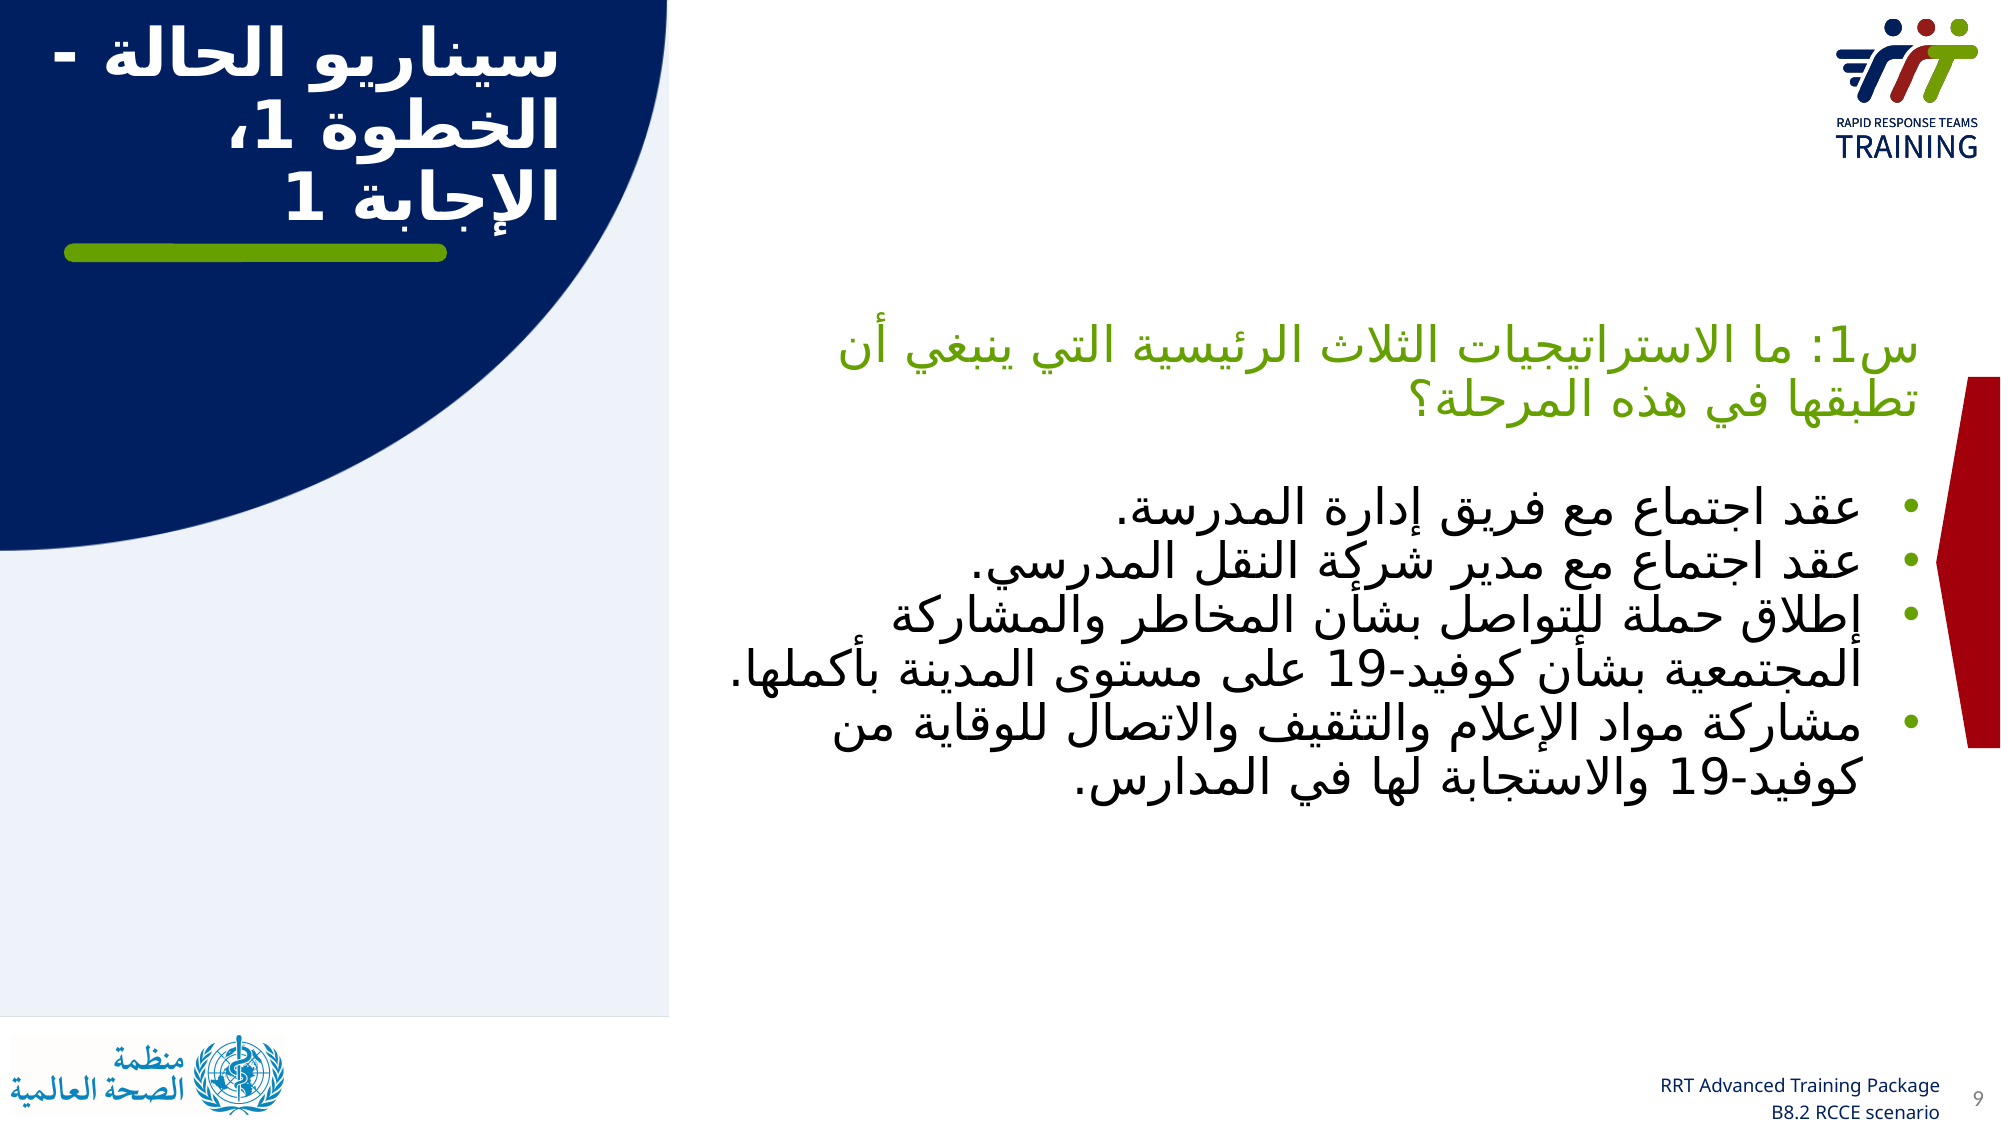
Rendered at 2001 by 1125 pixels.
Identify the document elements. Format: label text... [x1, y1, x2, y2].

list س1: ما الاستراتيجيات الثلاث الرئيسية التي ينبغي أن تطبقها في هذه المرحلة؟ عقد اجتماع مع فريق إدارة المدرسة. عقد اجتماع مع مدير شركة النقل المدرسي. إطلاق حملة للتواصل بشأن المخاطر والمشاركة المجتمعية بشأن كوفيد-19 على مستوى المدينة بأكملها. مشاركة مواد الإعلام والتثقيف والاتصال للوقاية من كوفيد-19 والاستجابة لها في المدارس. [692, 234, 1929, 891]
text_box سيناريو الحالة - الخطوة 1، الإجابة 1 [10, 101, 563, 235]
picture [0, 0, 669, 1018]
picture [1835, 19, 1978, 167]
picture [11, 1035, 284, 1115]
picture [241, 1050, 247, 1059]
